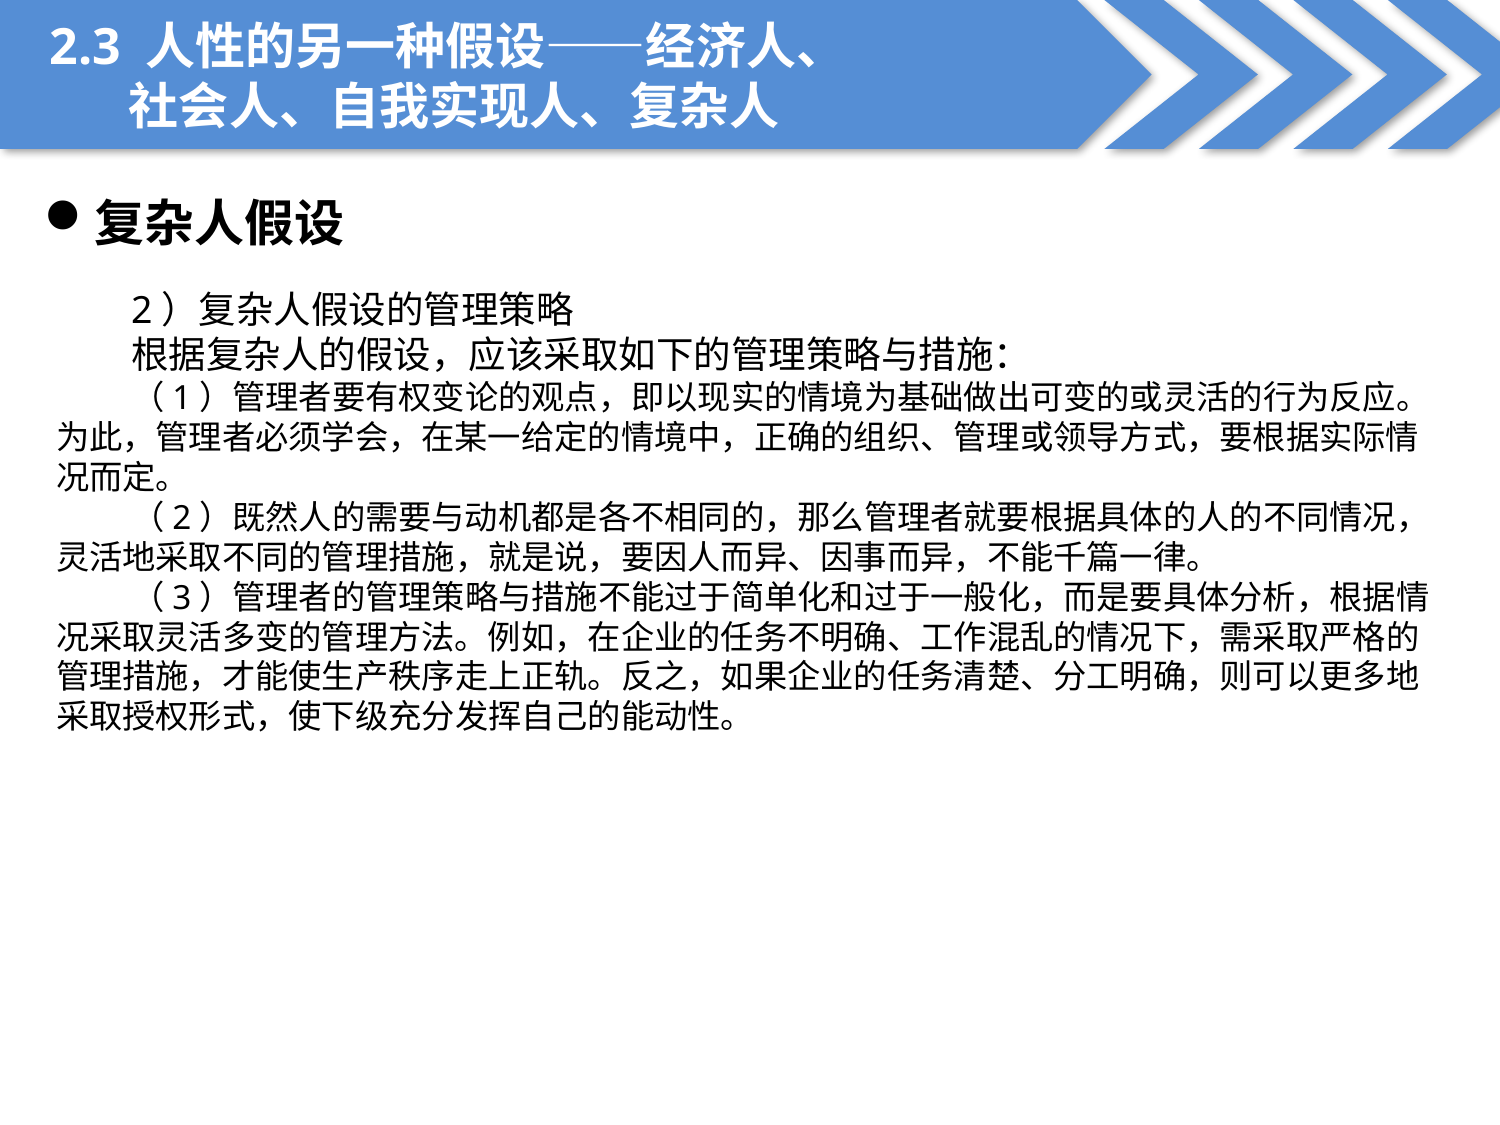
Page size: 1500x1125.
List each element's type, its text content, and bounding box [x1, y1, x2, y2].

text_box 2）复杂人假设的管理策略 根据复杂人的假设，应该采取如下的管理策略与措施： （1）管理者要有权变论的观点，即以现实的情境为基础做出可变的或灵活的行为反应。为此，管理者必须学会，在某一给定的情境中，正确的组织、管理或领导方式，要根据实际情况而定。 （2）既然人的需要与动机都是各不相同的，那么管理者就要根据具体的人的不同情况，灵活地采取不同的管理措施，就是说，要因人而异、因事而异，不能千篇一律。 （3）管理者的管理策略与措施不能过于简单化和过于一般化，而是要具体分析，根据情况采取灵活多变的管理方法。例如，在企业的任务不明确、工作混乱的情况下，需采取严格的管理措施，才能使生产秩序走上正轨。反之，如果企业的任务清楚、分工明确，则可以更多地采取授权形式，使下级充分发挥自己的能动性。 [41, 278, 1459, 743]
text_box 复杂人假设 [29, 184, 455, 260]
text_box 2.3 人性的另一种假设——经济人、 社会人、自我实现人、复杂人 [34, 7, 861, 142]
